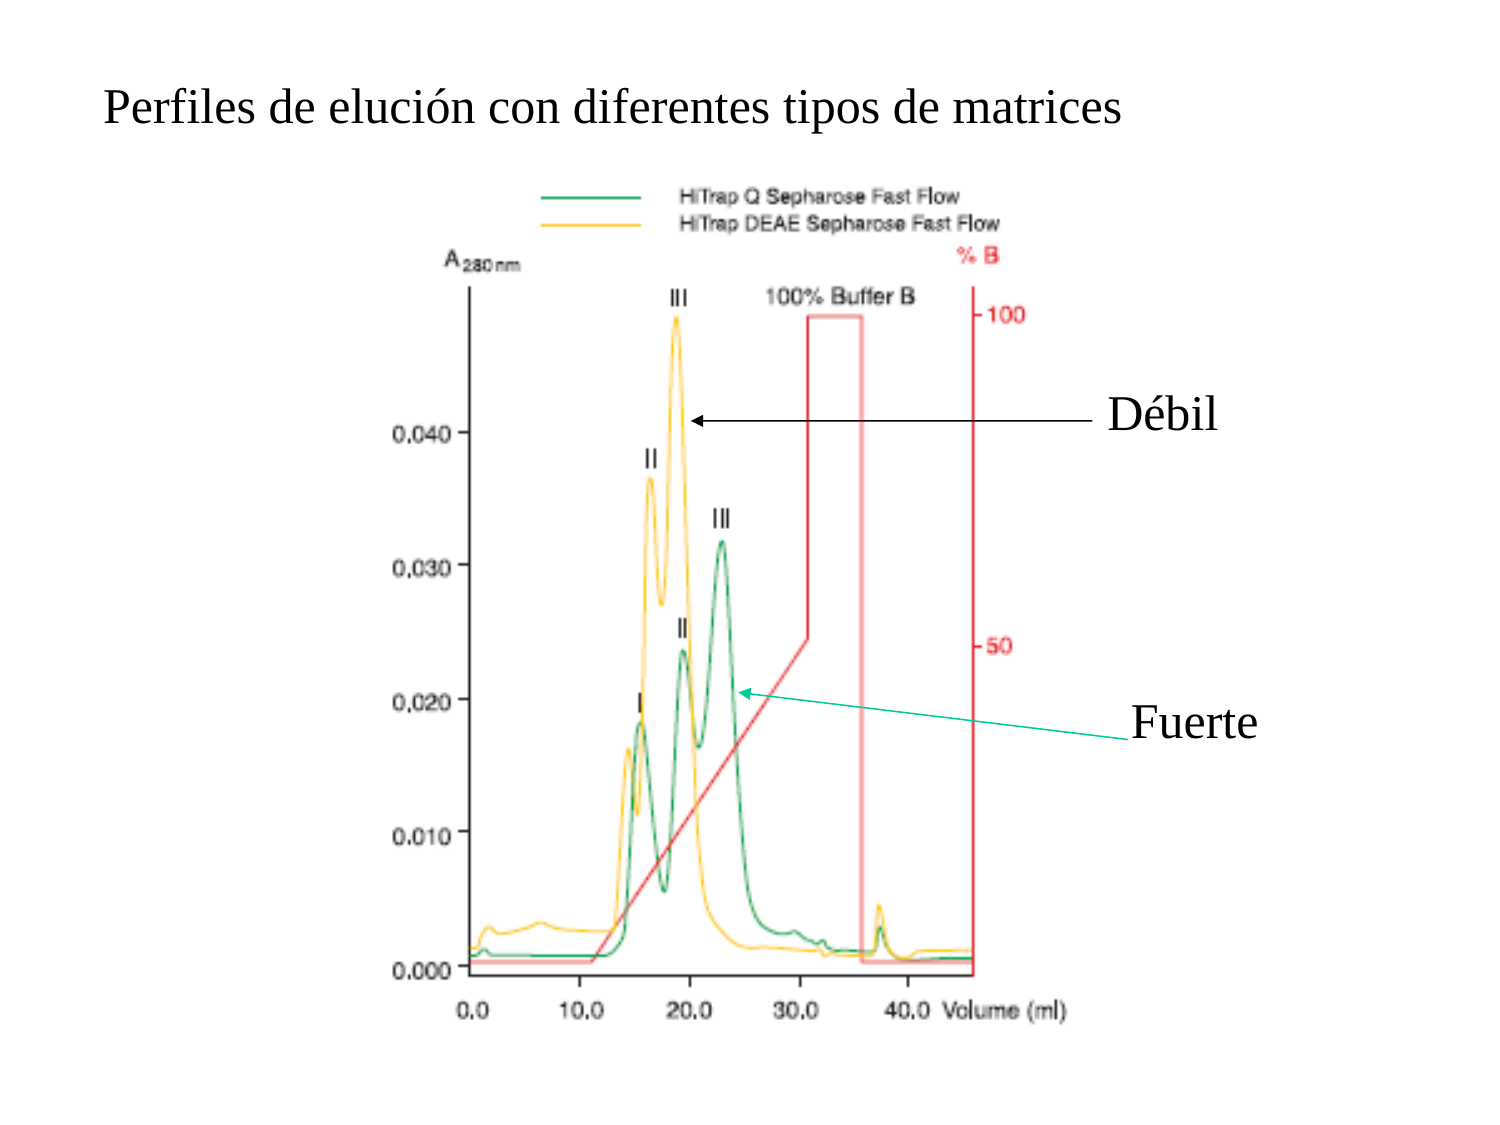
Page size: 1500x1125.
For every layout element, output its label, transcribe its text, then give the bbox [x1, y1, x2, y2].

picture [300, 160, 1106, 1043]
text_box Fuerte [1116, 680, 1376, 756]
text_box Perfiles de elución con diferentes tipos de matrices [88, 66, 1376, 142]
text_box Débil [1110, 373, 1353, 449]
